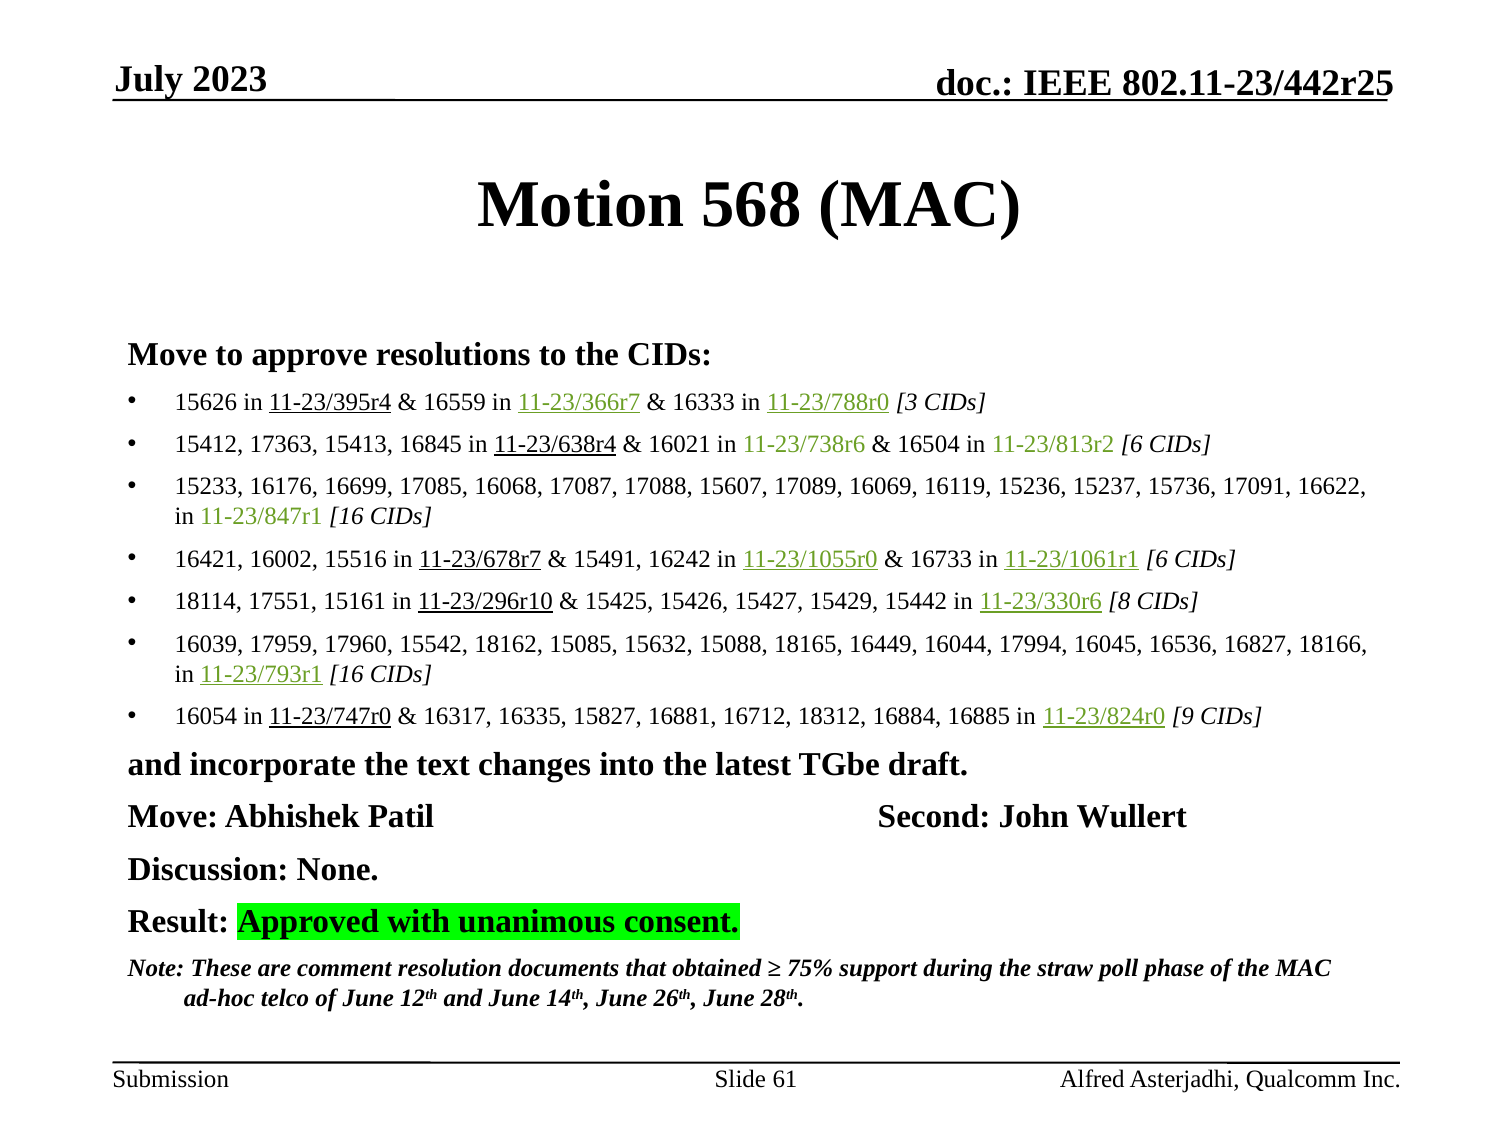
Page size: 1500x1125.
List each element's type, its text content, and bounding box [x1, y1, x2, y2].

title Motion 568 (MAC) [112, 112, 1388, 288]
list Move to approve resolutions to the CIDs: 15626 in 11-23/395r4 & 16559 in 11-23/366r7 & 16333 in 11-23/788r0 [3 CIDs] 15412, 17363, 15413, 16845 in 11-23/638r4 & 16021 in 11-23/738r6 & 16504 in 11-23/813r2 [6 CIDs] 15233, 16176, 16699, 17085, 16068, 17087, 17088, 15607, 17089, 16069, 16119, 15236, 15237, 15736, 17091, 16622, in 11-23/847r1 [16 CIDs] 16421, 16002, 15516 in 11-23/678r7 & 15491, 16242 in 11-23/1055r0 & 16733 in 11-23/1061r1 [6 CIDs] 18114, 17551, 15161 in 11-23/296r10 & 15425, 15426, 15427, 15429, 15442 in 11-23/330r6 [8 CIDs] 16039, 17959, 17960, 15542, 18162, 15085, 15632, 15088, 18165, 16449, 16044, 17994, 16045, 16536, 16827, 18166, in 11-23/793r1 [16 CIDs] 16054 in 11-23/747r0 & 16317, 16335, 15827, 16881, 16712, 18312, 16884, 16885 in 11-23/824r0 [9 CIDs] and incorporate the text changes into the latest TGbe draft. Move: Abhishek Patil Second: John Wullert Discussion: None. Result: Approved with unanimous consent. Note: These are comment resolution documents that obtained ≥ 75% support during the straw poll phase of the MAC ad-hoc telco of June 12th and June 14th, June 26th, June 28th. [112, 324, 1388, 1063]
slide_number Slide 61 [712, 1061, 800, 1123]
footer Alfred Asterjadhi, Qualcomm Inc. [878, 1061, 1402, 1093]
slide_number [114, 54, 423, 100]
